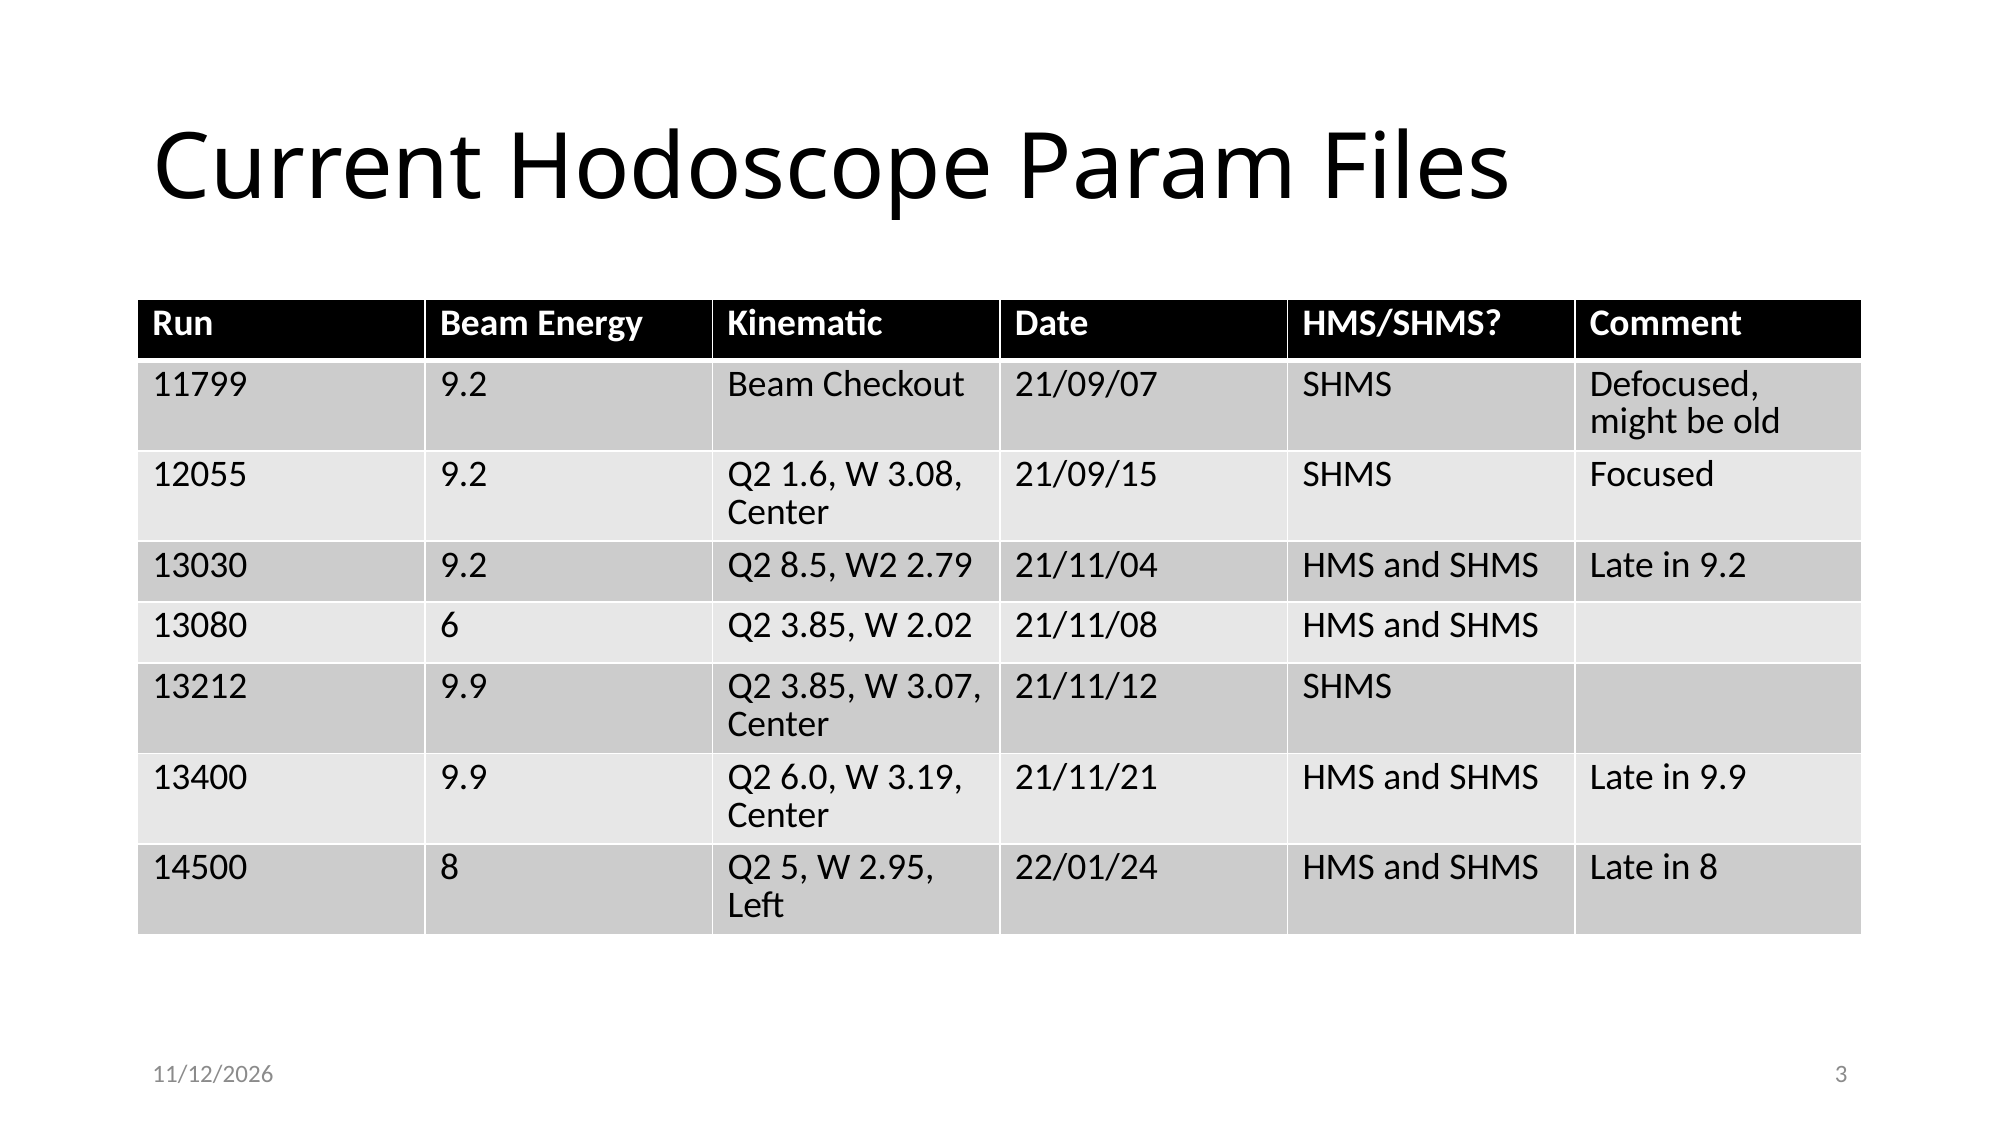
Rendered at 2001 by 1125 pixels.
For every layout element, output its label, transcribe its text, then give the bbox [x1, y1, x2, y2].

table_cell 9.9 [426, 754, 712, 843]
table_cell 21/09/15 [1001, 452, 1287, 540]
table_cell HMS and SHMS [1288, 542, 1574, 601]
table_cell 21/11/21 [1001, 754, 1287, 843]
table_cell 14500 [138, 845, 424, 934]
table_cell 11799 [138, 363, 424, 450]
table_cell Late in 9.2 [1576, 542, 1861, 601]
slide_number 3 [1412, 1042, 1863, 1103]
table_cell 13030 [138, 542, 424, 601]
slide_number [137, 1042, 588, 1103]
table_cell HMS and SHMS [1288, 845, 1574, 934]
table_cell 8 [426, 845, 712, 934]
table_cell Q2 3.85, W 3.07, Center [713, 664, 999, 753]
table_cell 9.2 [426, 452, 712, 540]
table_header Kinematic [713, 300, 999, 358]
table_cell HMS and SHMS [1288, 603, 1574, 662]
table_cell Late in 9.9 [1576, 754, 1861, 843]
table_header Date [1001, 300, 1287, 358]
table_cell Q2 5, W 2.95, Left [713, 845, 999, 934]
table_cell 21/11/04 [1001, 542, 1287, 601]
table_cell 13080 [138, 603, 424, 662]
table_cell 6 [426, 603, 712, 662]
table_cell Beam Checkout [713, 363, 999, 450]
table_cell 13400 [138, 754, 424, 843]
table_cell 21/11/12 [1001, 664, 1287, 753]
table_cell Focused [1576, 452, 1861, 540]
table_header Comment [1576, 300, 1861, 358]
table_cell [1576, 603, 1861, 662]
table_cell 9.9 [426, 664, 712, 753]
table_cell SHMS [1288, 363, 1574, 450]
table_cell 13212 [138, 664, 424, 753]
table_cell 21/09/07 [1001, 363, 1287, 450]
table_header Run [138, 300, 424, 358]
table_header HMS/SHMS? [1288, 300, 1574, 358]
table_cell Q2 3.85, W 2.02 [713, 603, 999, 662]
table_cell 12055 [138, 452, 424, 540]
table_cell [1576, 664, 1861, 753]
table_cell Q2 6.0, W 3.19, Center [713, 754, 999, 843]
table_cell 9.2 [426, 542, 712, 601]
table_cell 22/01/24 [1001, 845, 1287, 934]
table_cell SHMS [1288, 452, 1574, 540]
table_cell 21/11/08 [1001, 603, 1287, 662]
table_cell Defocused, might be old [1576, 363, 1861, 450]
table_cell SHMS [1288, 664, 1574, 753]
table_cell Q2 1.6, W 3.08, Center [713, 452, 999, 540]
table_cell Late in 8 [1576, 845, 1861, 934]
title Current Hodoscope Param Files [137, 59, 1863, 278]
table_cell HMS and SHMS [1288, 754, 1574, 843]
table_cell 9.2 [426, 363, 712, 450]
table_header Beam Energy [426, 300, 712, 358]
table_cell Q2 8.5, W2 2.79 [713, 542, 999, 601]
